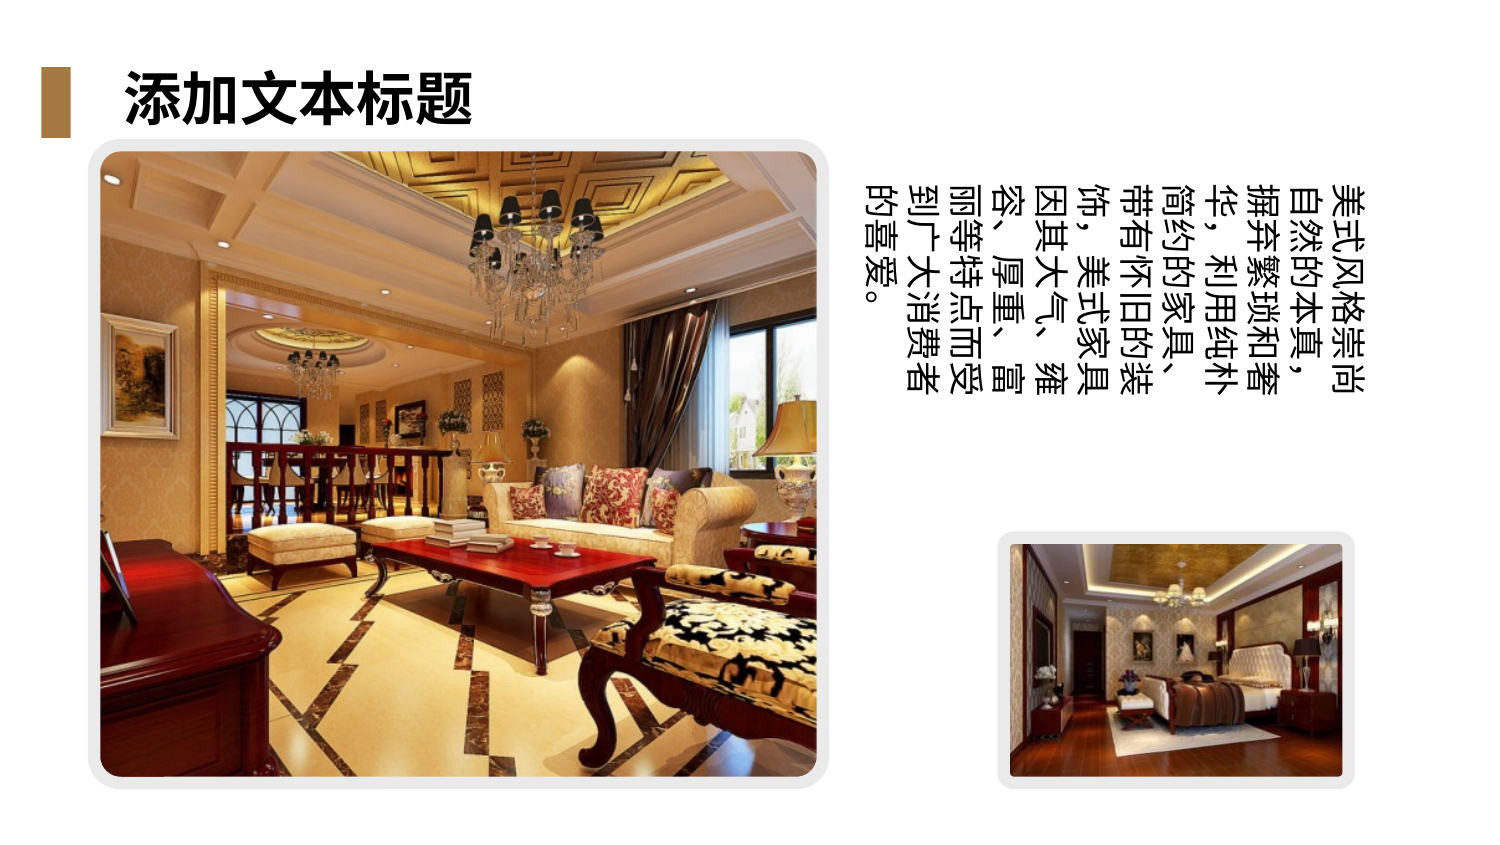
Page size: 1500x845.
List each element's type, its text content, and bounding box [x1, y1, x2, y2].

picture [93, 145, 823, 783]
text_box 添加文本标题 [108, 54, 633, 140]
picture [1003, 537, 1349, 783]
text_box 美式风格崇尚自然的本真，摒弃繁琐和奢华，利用纯朴简约的家具、带有怀旧的装饰，美式家具因其大气、雍容、厚重、富丽等特点而受到广大消费者的喜爱。 [919, 168, 1379, 441]
